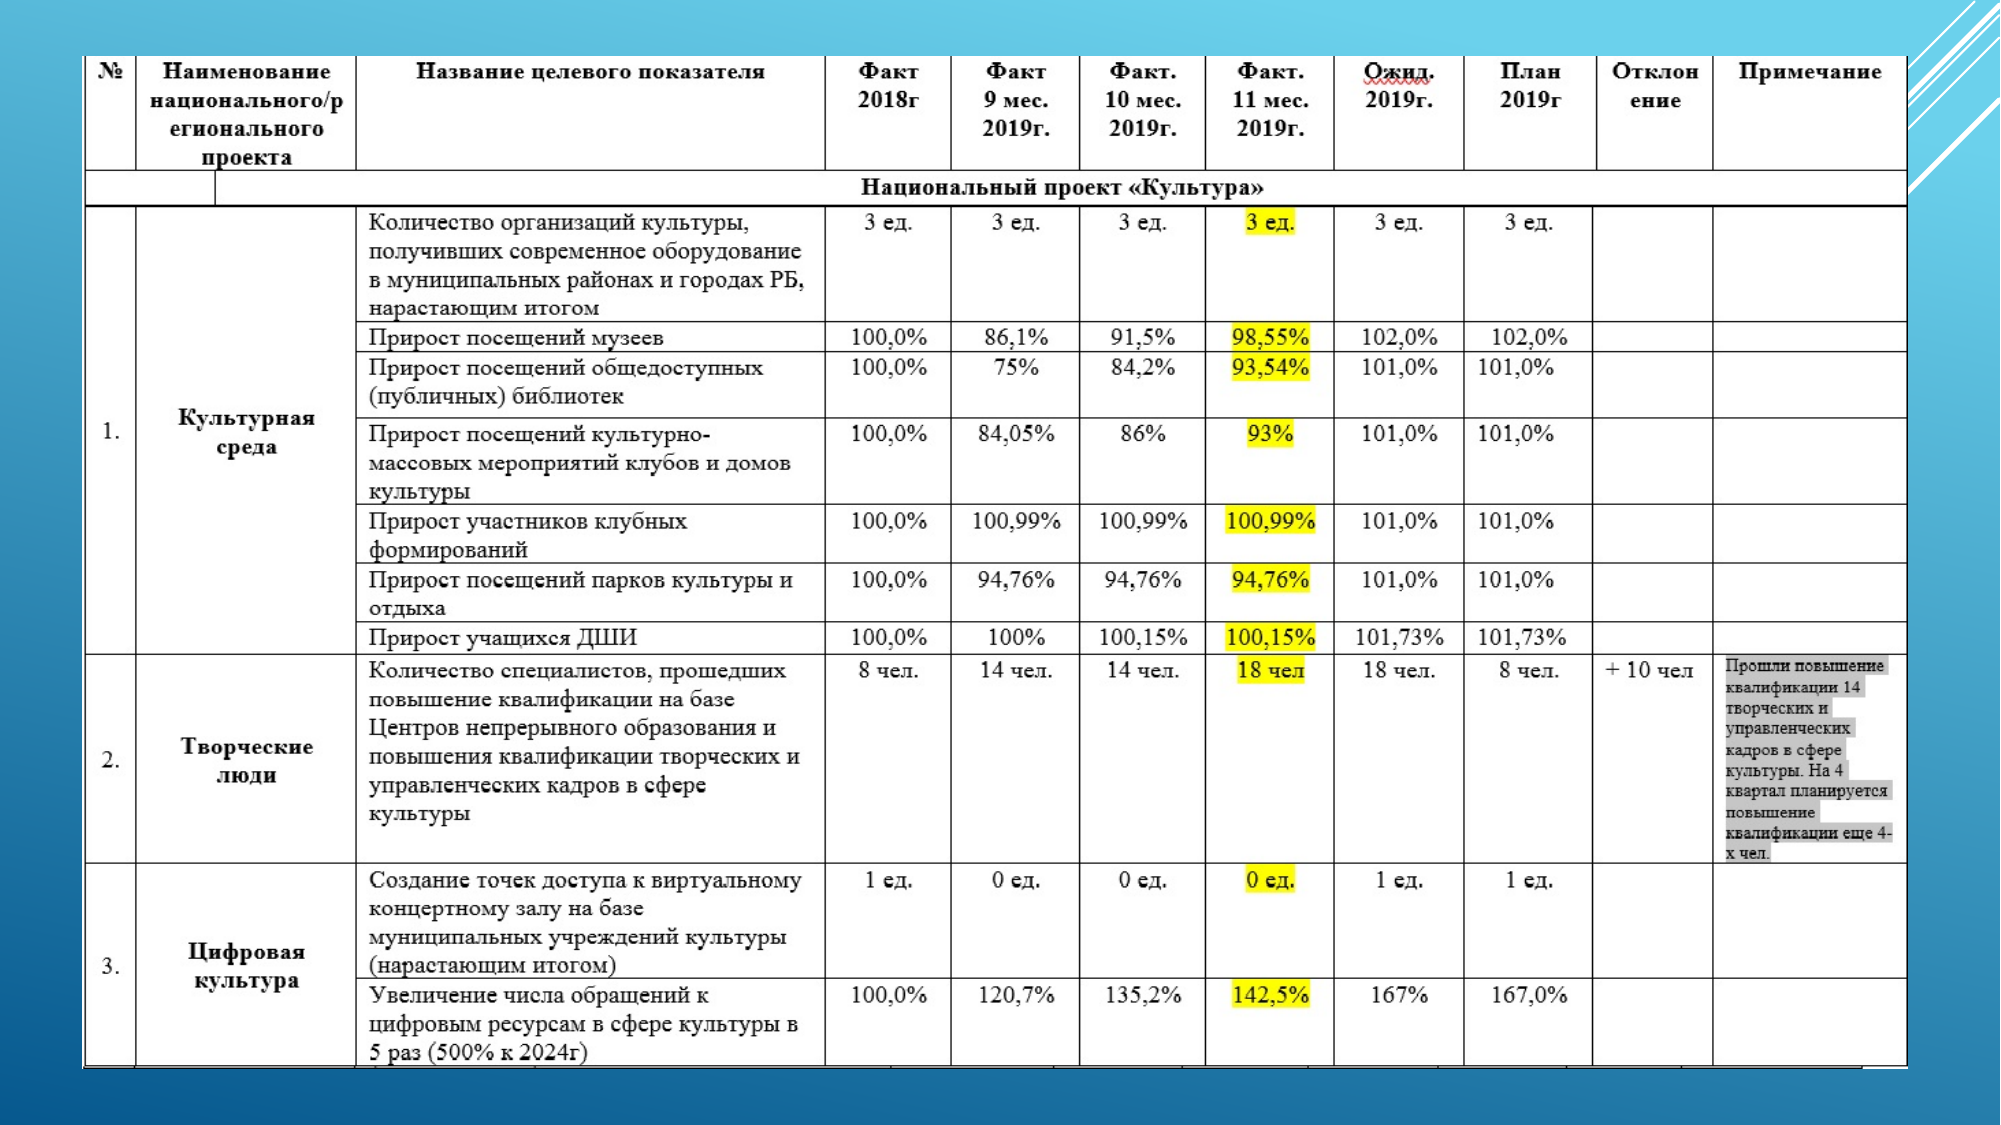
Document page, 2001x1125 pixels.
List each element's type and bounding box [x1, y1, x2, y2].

picture [82, 56, 1908, 1069]
